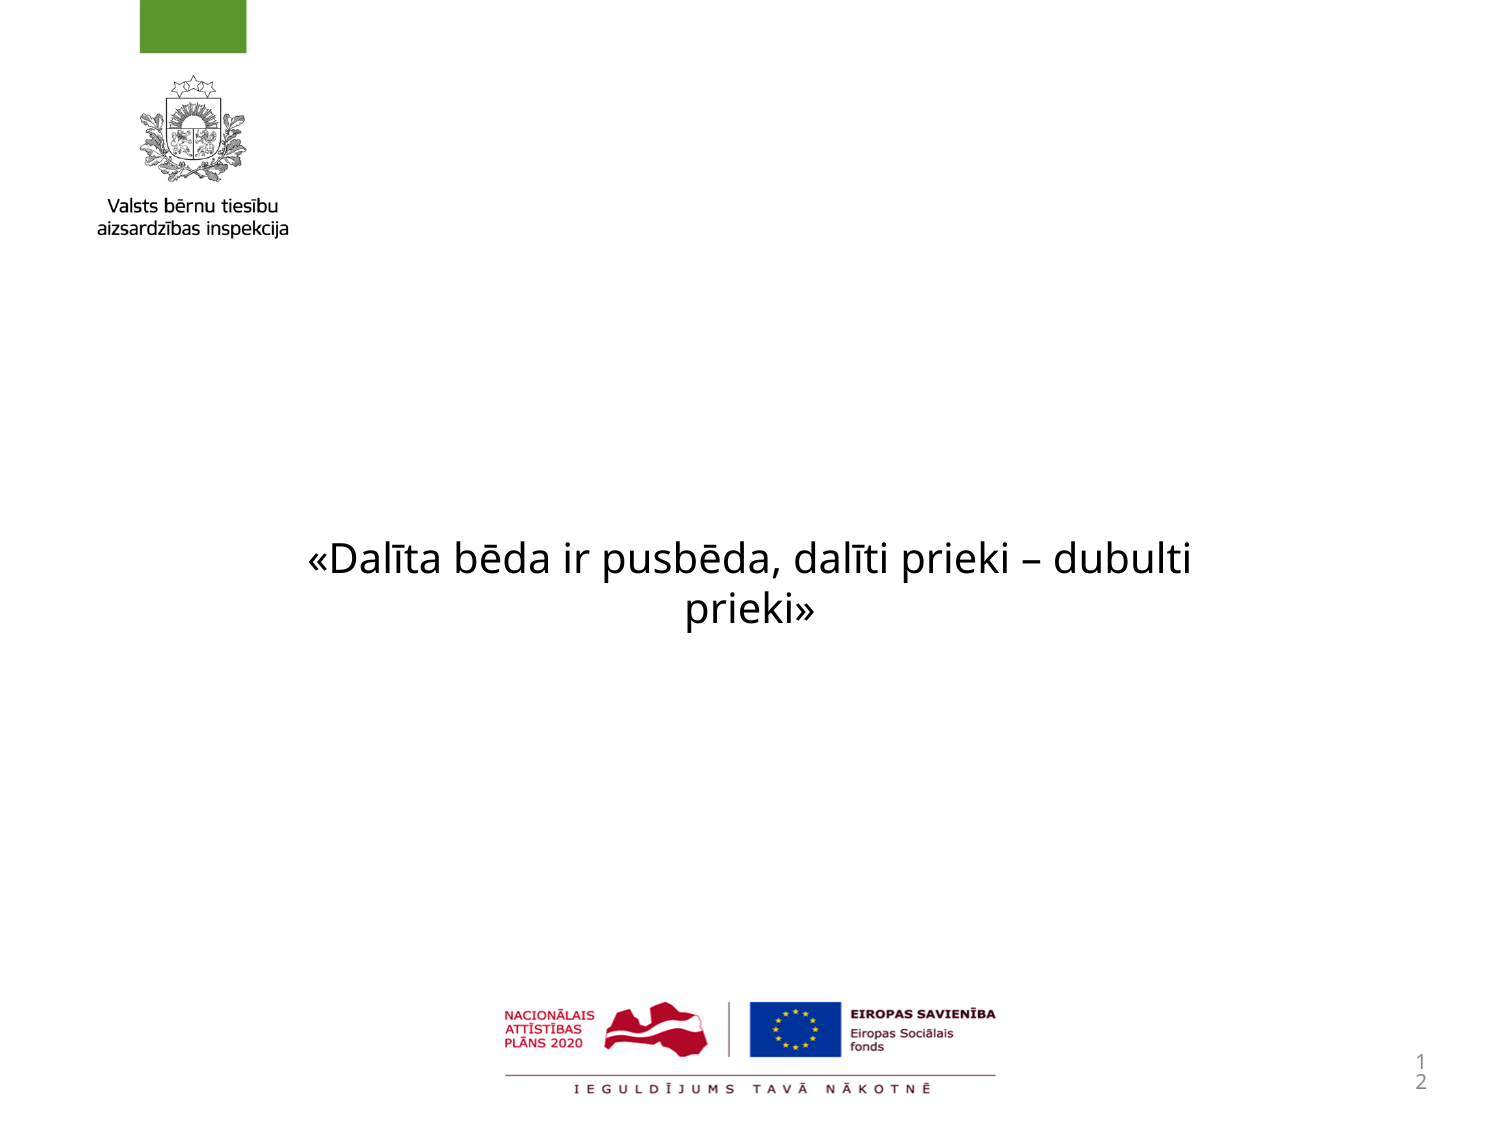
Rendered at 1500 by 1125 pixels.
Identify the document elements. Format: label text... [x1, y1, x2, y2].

picture [462, 978, 1038, 1125]
slide_number 12 [1400, 1037, 1450, 1088]
list «Dalīta bēda ir pusbēda, dalīti prieki – dubulti prieki» [249, 290, 1250, 1009]
picture [48, 0, 338, 321]
